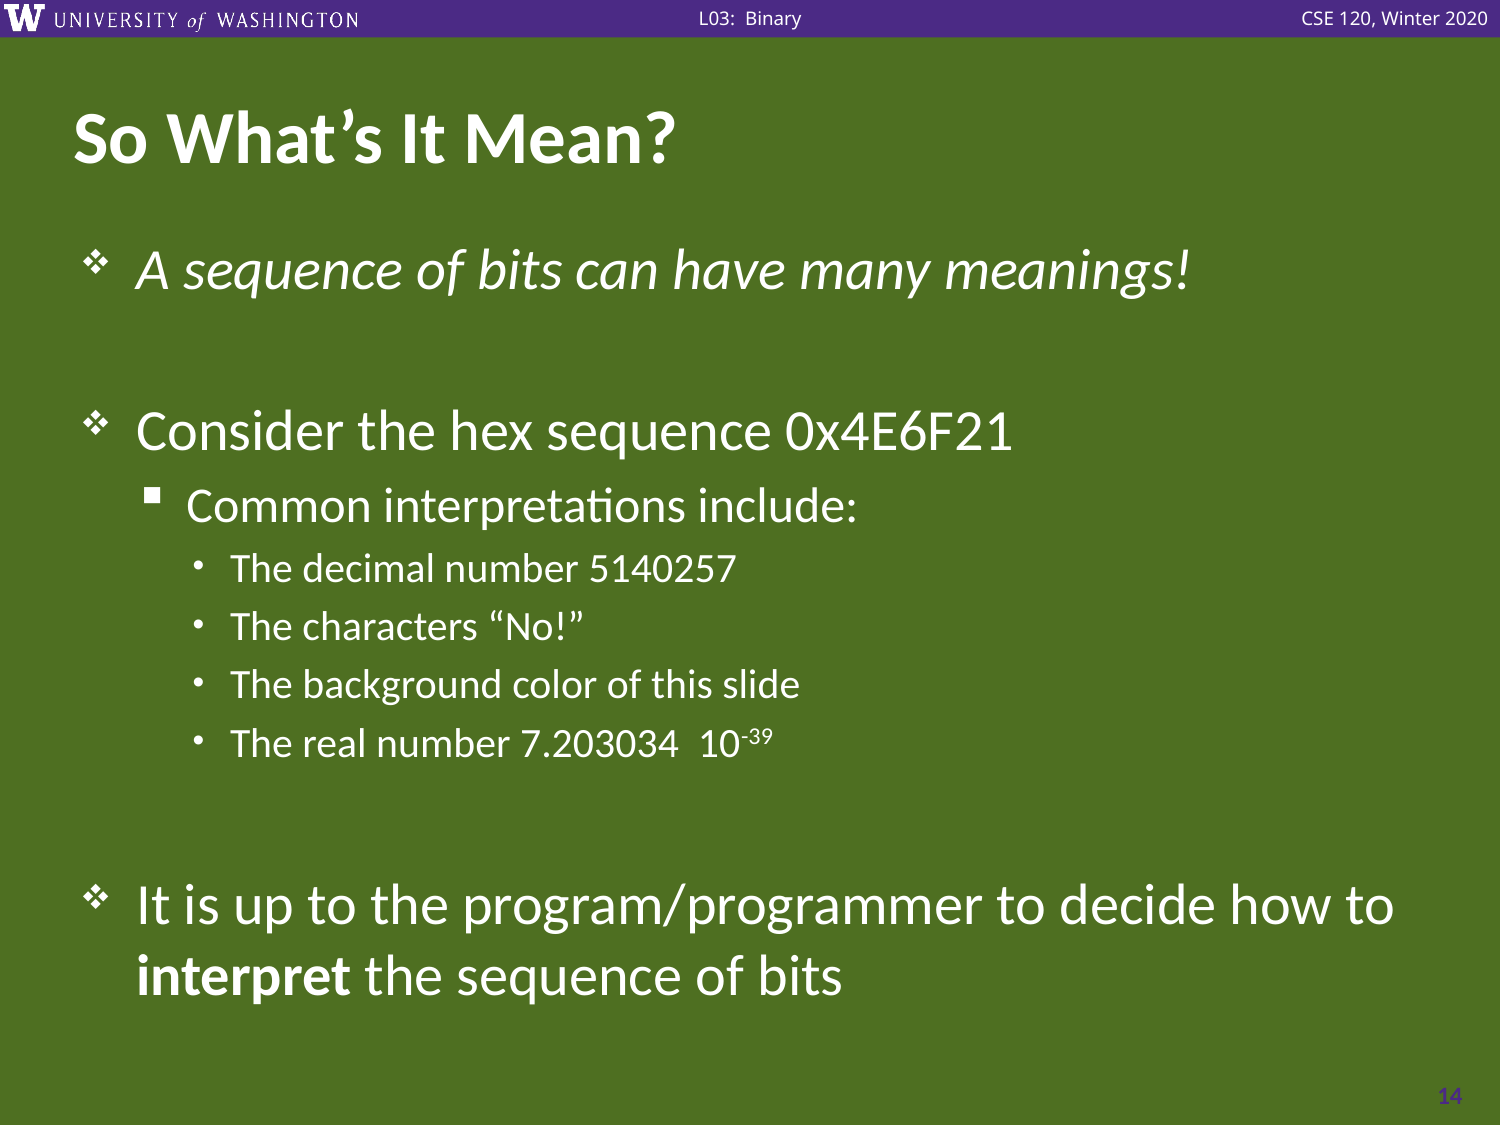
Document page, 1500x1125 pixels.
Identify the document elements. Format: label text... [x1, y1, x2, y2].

slide_number 14 [1400, 1065, 1500, 1125]
title So What’s It Mean? [58, 71, 1438, 197]
picture [4, 4, 358, 32]
